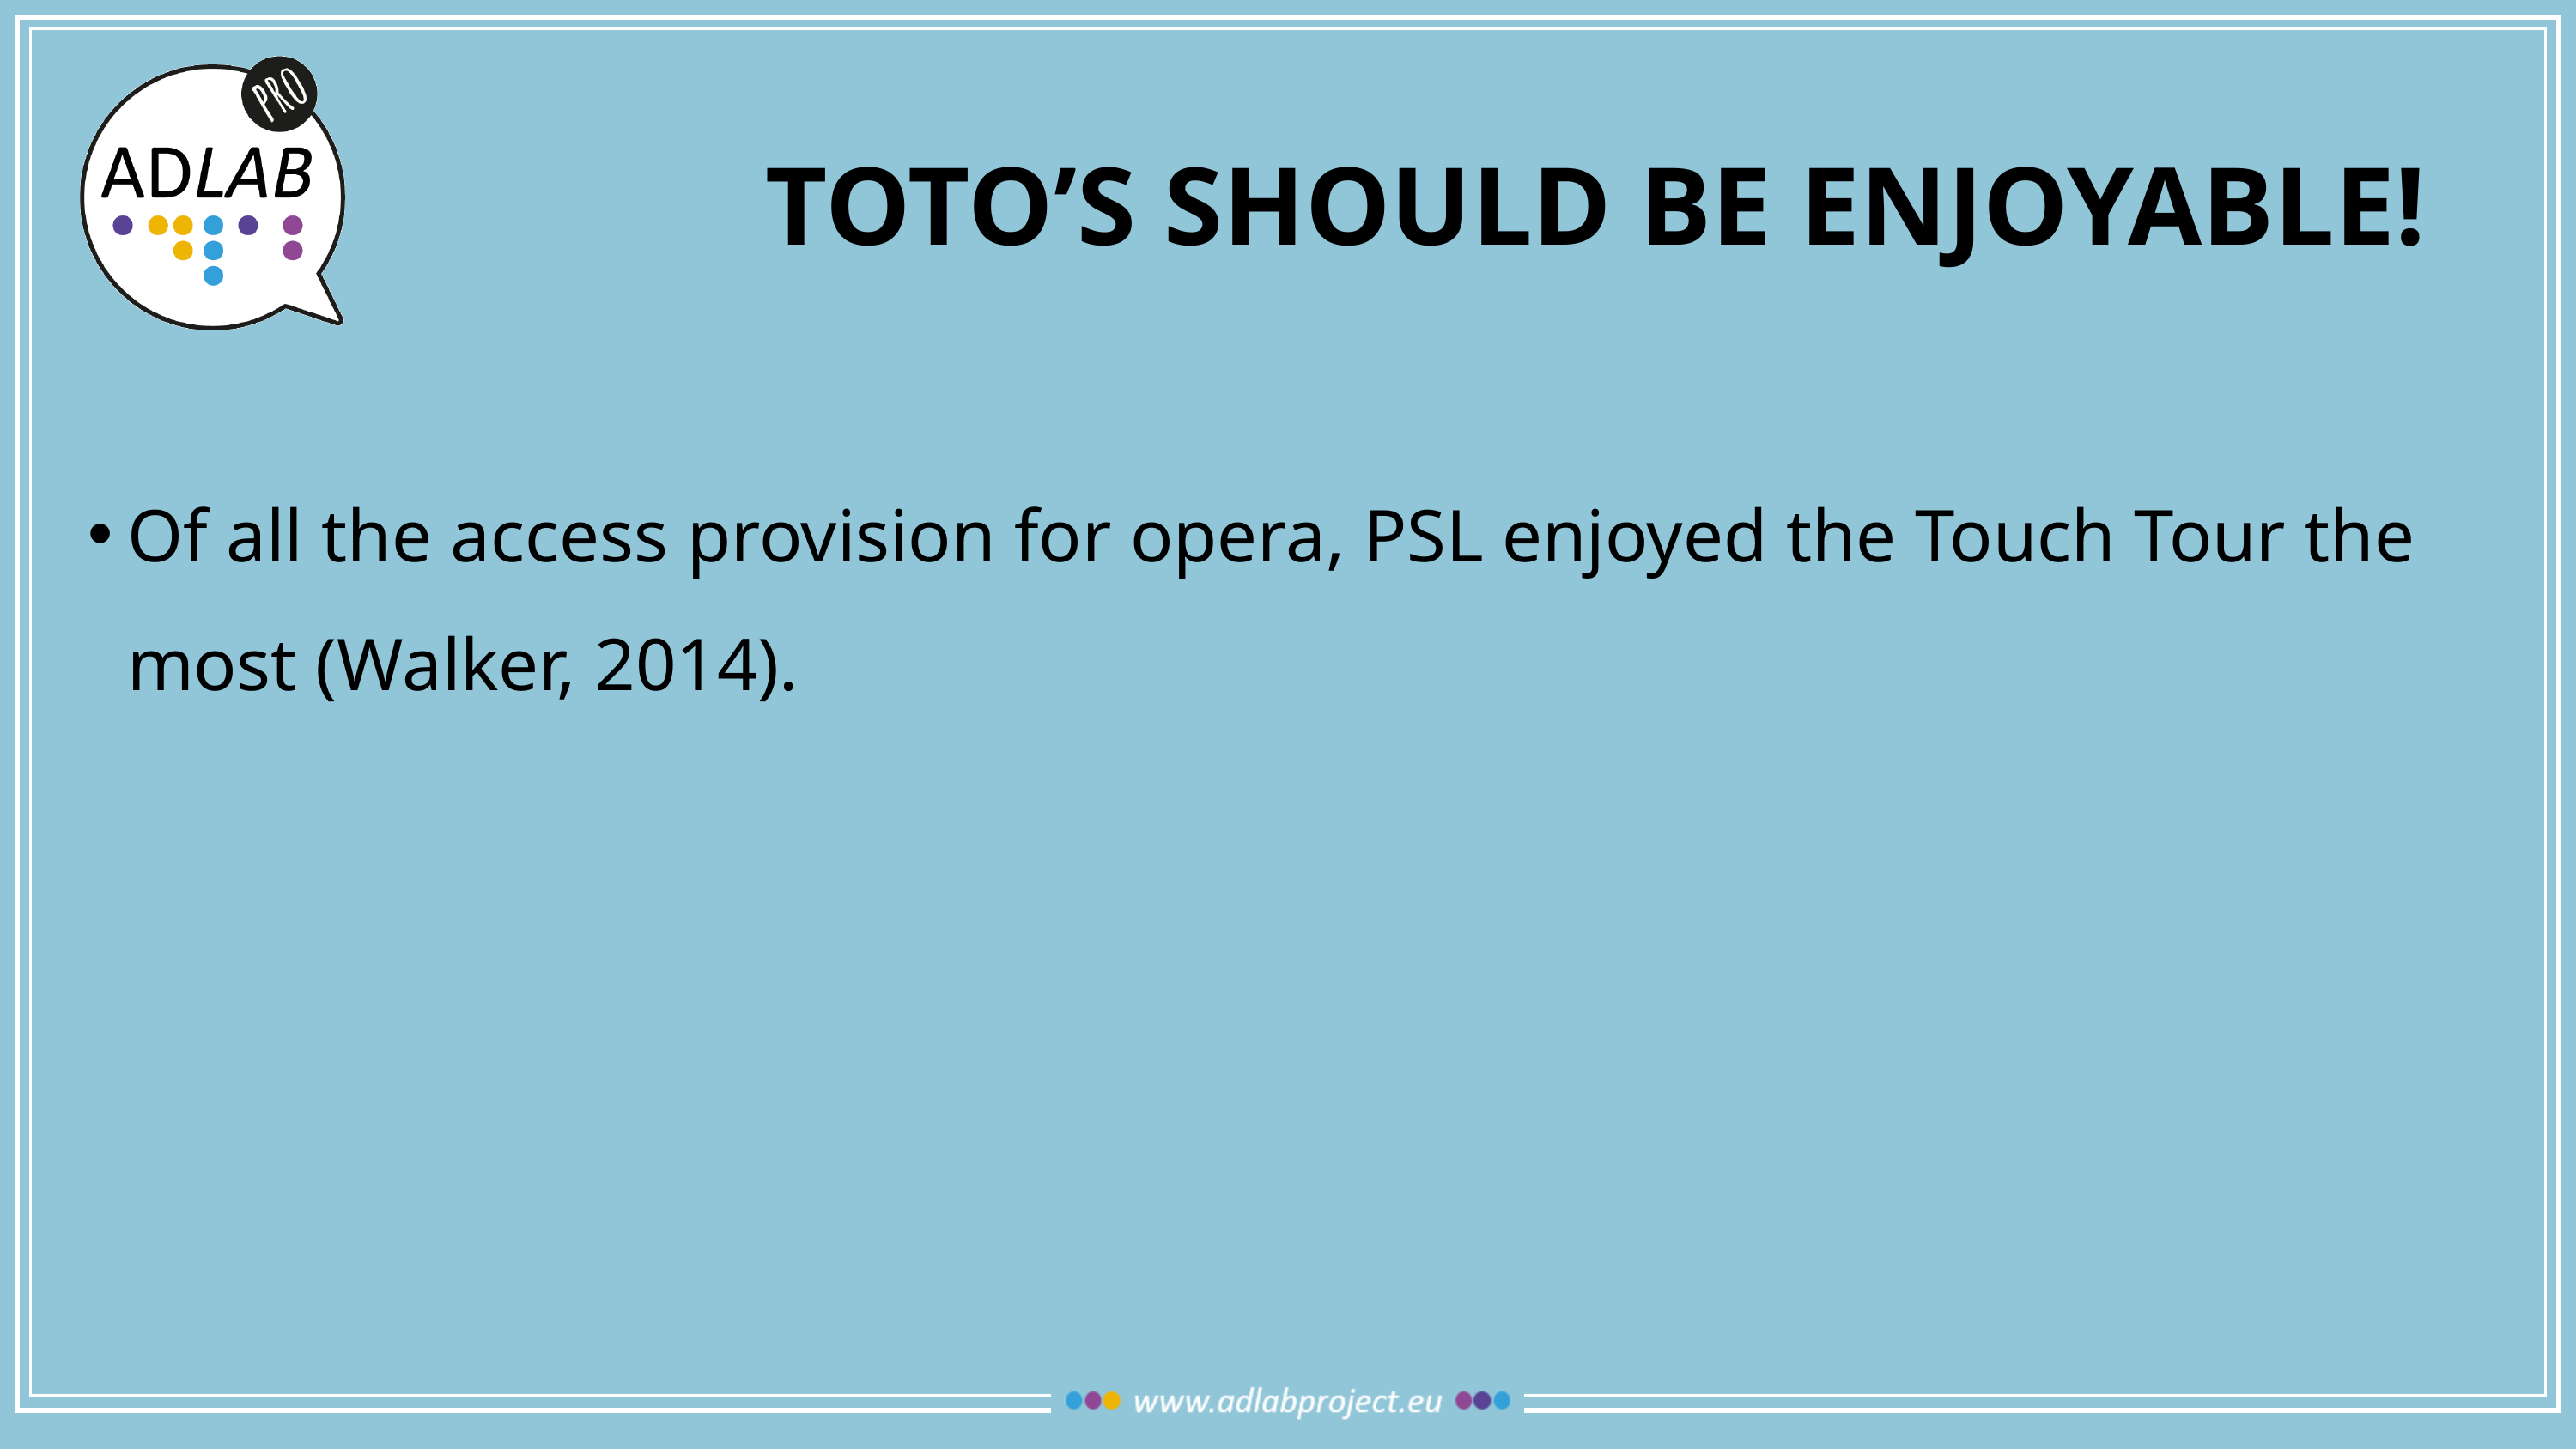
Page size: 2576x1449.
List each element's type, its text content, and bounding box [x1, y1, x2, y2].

title toTo’s should be enjoyable! [384, 70, 2467, 351]
list Of all the access provision for opera, PSL enjoyed the Touch Tour the most (Walker, 2014). [75, 440, 2501, 1122]
picture [1051, 1378, 1524, 1429]
picture [72, 49, 353, 330]
